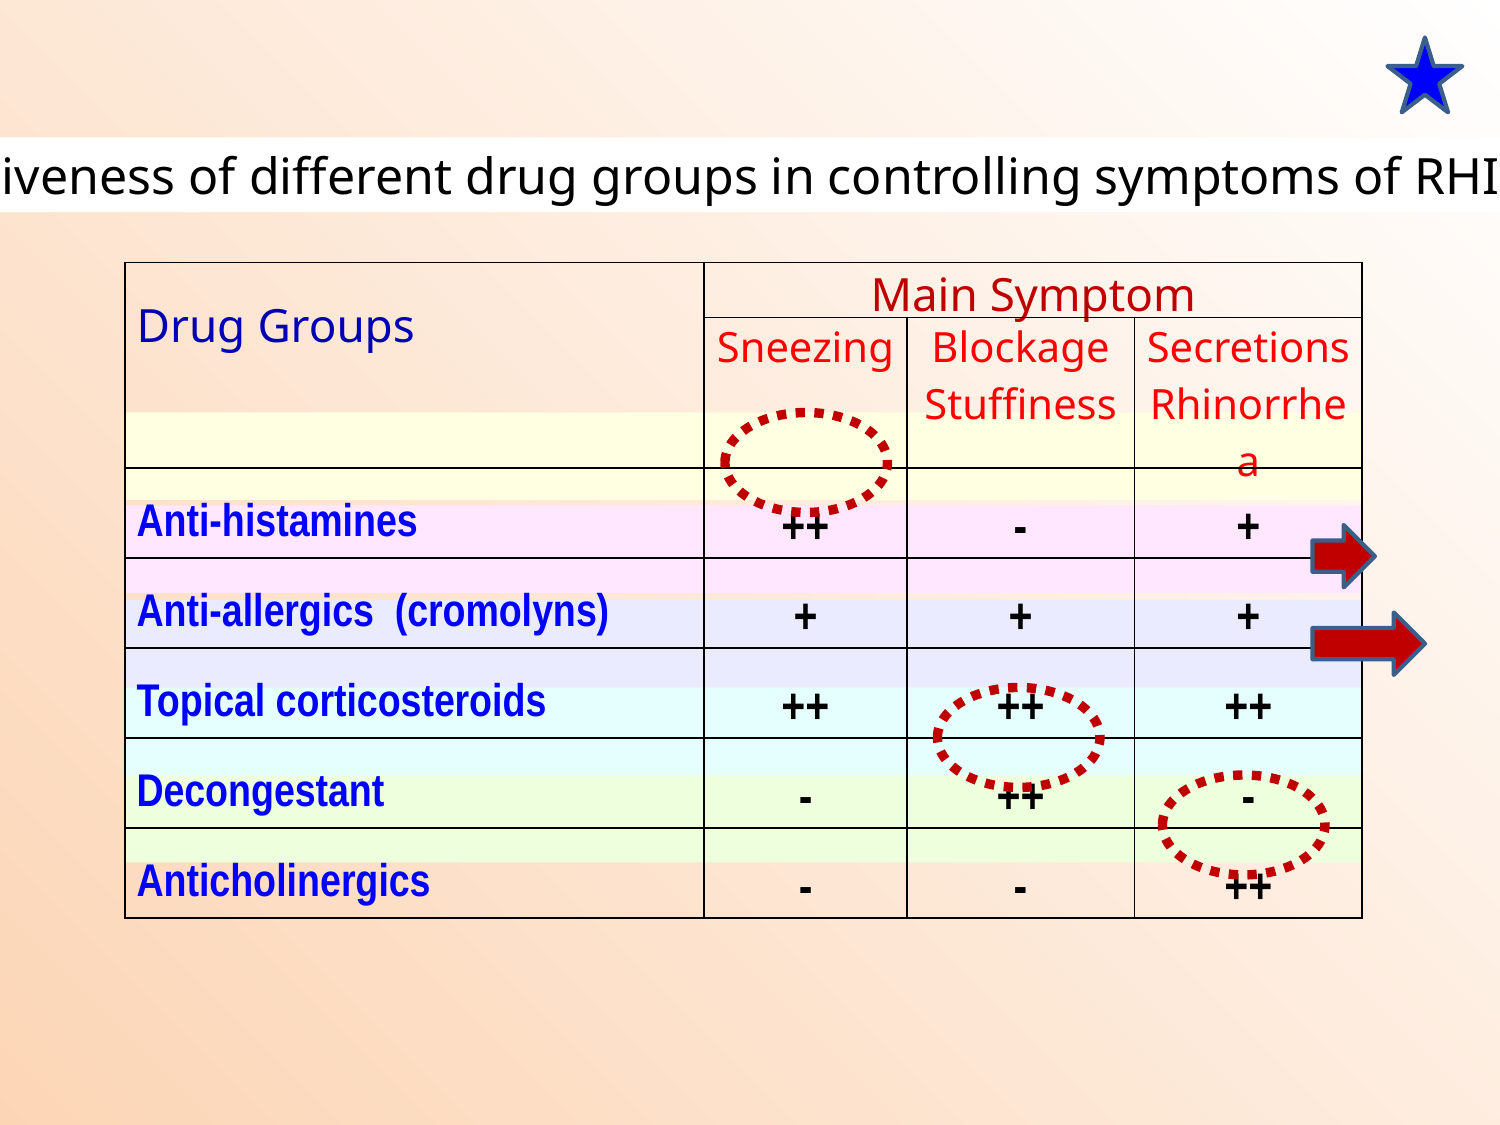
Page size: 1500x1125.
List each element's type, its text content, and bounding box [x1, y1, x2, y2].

table_cell Anticholinergics [126, 829, 703, 917]
text_box [1310, 523, 1378, 590]
table_cell + [1135, 559, 1361, 647]
table_cell Topical corticosteroids [126, 649, 703, 737]
table_cell ++ [908, 739, 1134, 827]
table_cell ++ [705, 649, 906, 737]
text_box [1385, 35, 1465, 115]
text_box [1160, 772, 1328, 877]
text_box [1310, 610, 1428, 677]
table_cell ++ [705, 469, 906, 557]
table_cell - [908, 829, 1134, 917]
table_cell - [705, 829, 906, 917]
table_cell Blockage Stuffiness [908, 318, 1134, 467]
table_cell Sneezing [705, 318, 906, 467]
text_box Effectiveness of different drug groups in controlling symptoms of RHINITIS [0, 137, 1500, 213]
text_box [722, 410, 890, 515]
table_cell Secretions Rhinorrhea [1135, 318, 1361, 467]
table_cell Anti-allergics (cromolyns) [126, 559, 703, 647]
table_cell - [705, 739, 906, 827]
table_header Main Symptom [705, 263, 1361, 317]
table_cell + [1135, 469, 1361, 557]
table_cell + [908, 559, 1134, 647]
table_cell ++ [1135, 829, 1361, 917]
table_header Drug Groups [126, 263, 703, 467]
table_cell ++ [908, 649, 1134, 737]
table_cell ++ [1135, 649, 1361, 737]
table_cell - [1135, 739, 1361, 827]
table_cell - [908, 469, 1134, 557]
table_cell Anti-histamines [126, 469, 703, 557]
table_cell Decongestant [126, 739, 703, 827]
table_cell + [705, 559, 906, 647]
text_box [935, 685, 1103, 790]
